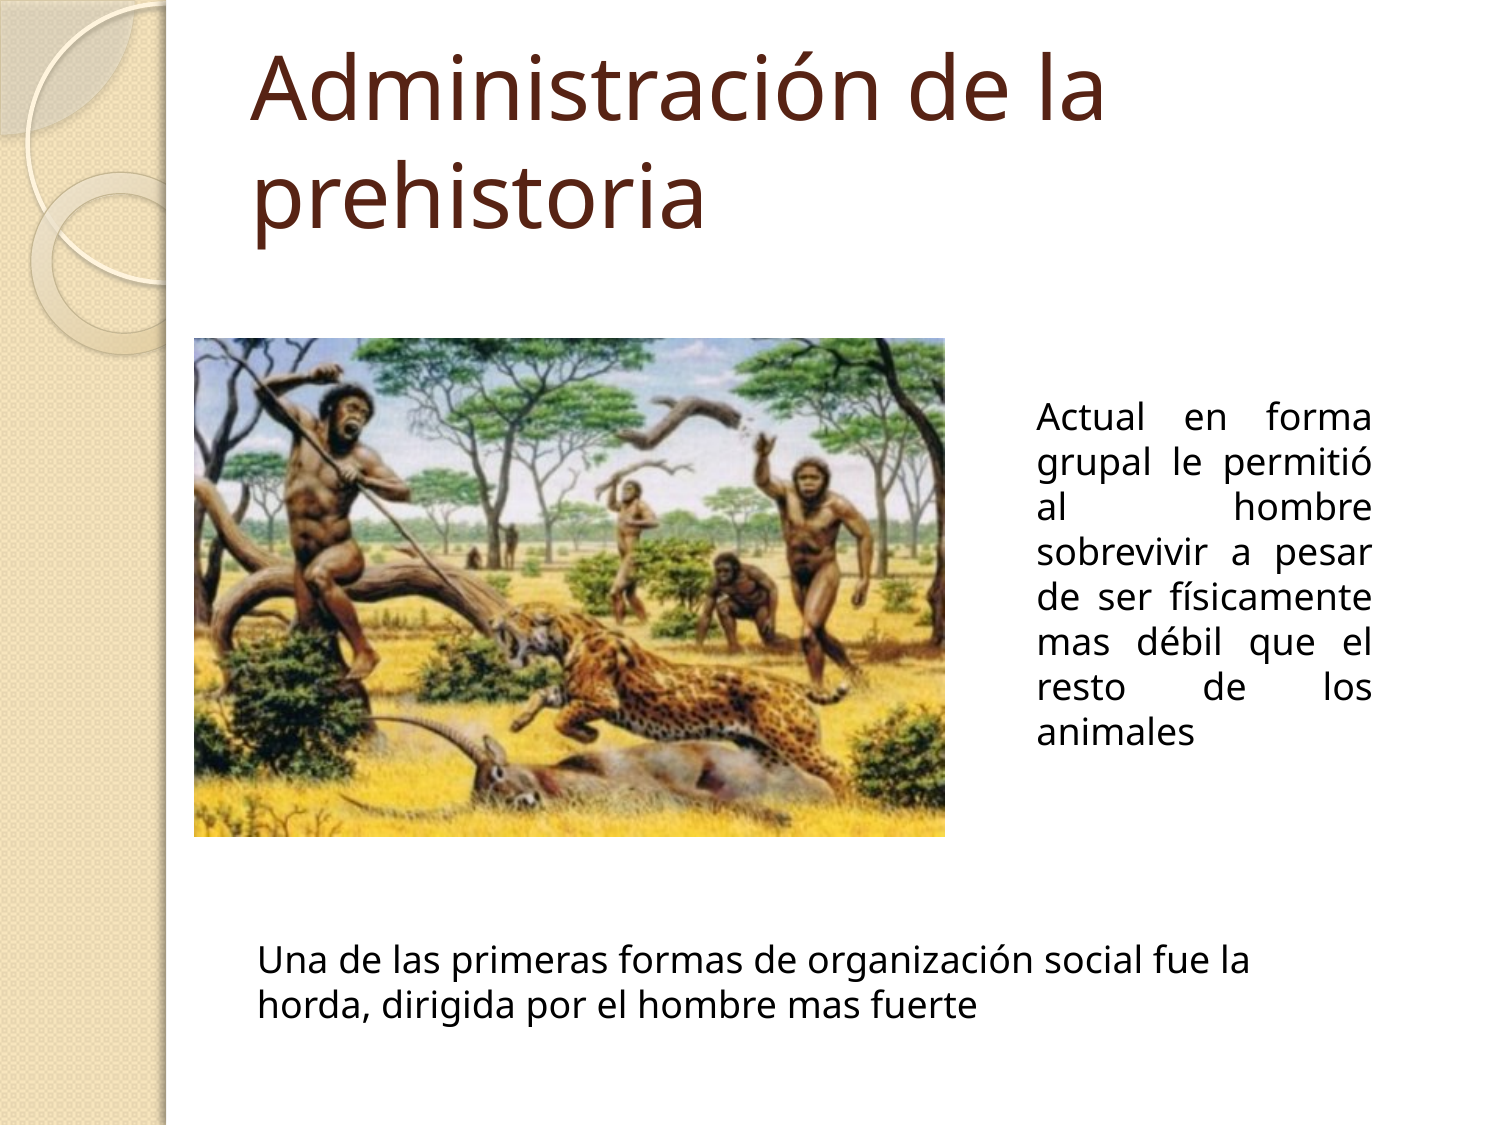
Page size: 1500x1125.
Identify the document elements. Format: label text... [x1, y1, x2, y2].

text_box Actual en forma grupal le permitió al hombre sobrevivir a pesar de ser físicamente mas débil que el resto de los animales [1021, 385, 1388, 760]
picture [194, 337, 945, 837]
title Administración de la prehistoria [235, 45, 1466, 233]
text_box Una de las primeras formas de organización social fue la horda, dirigida por el hombre mas fuerte [242, 928, 1353, 1034]
